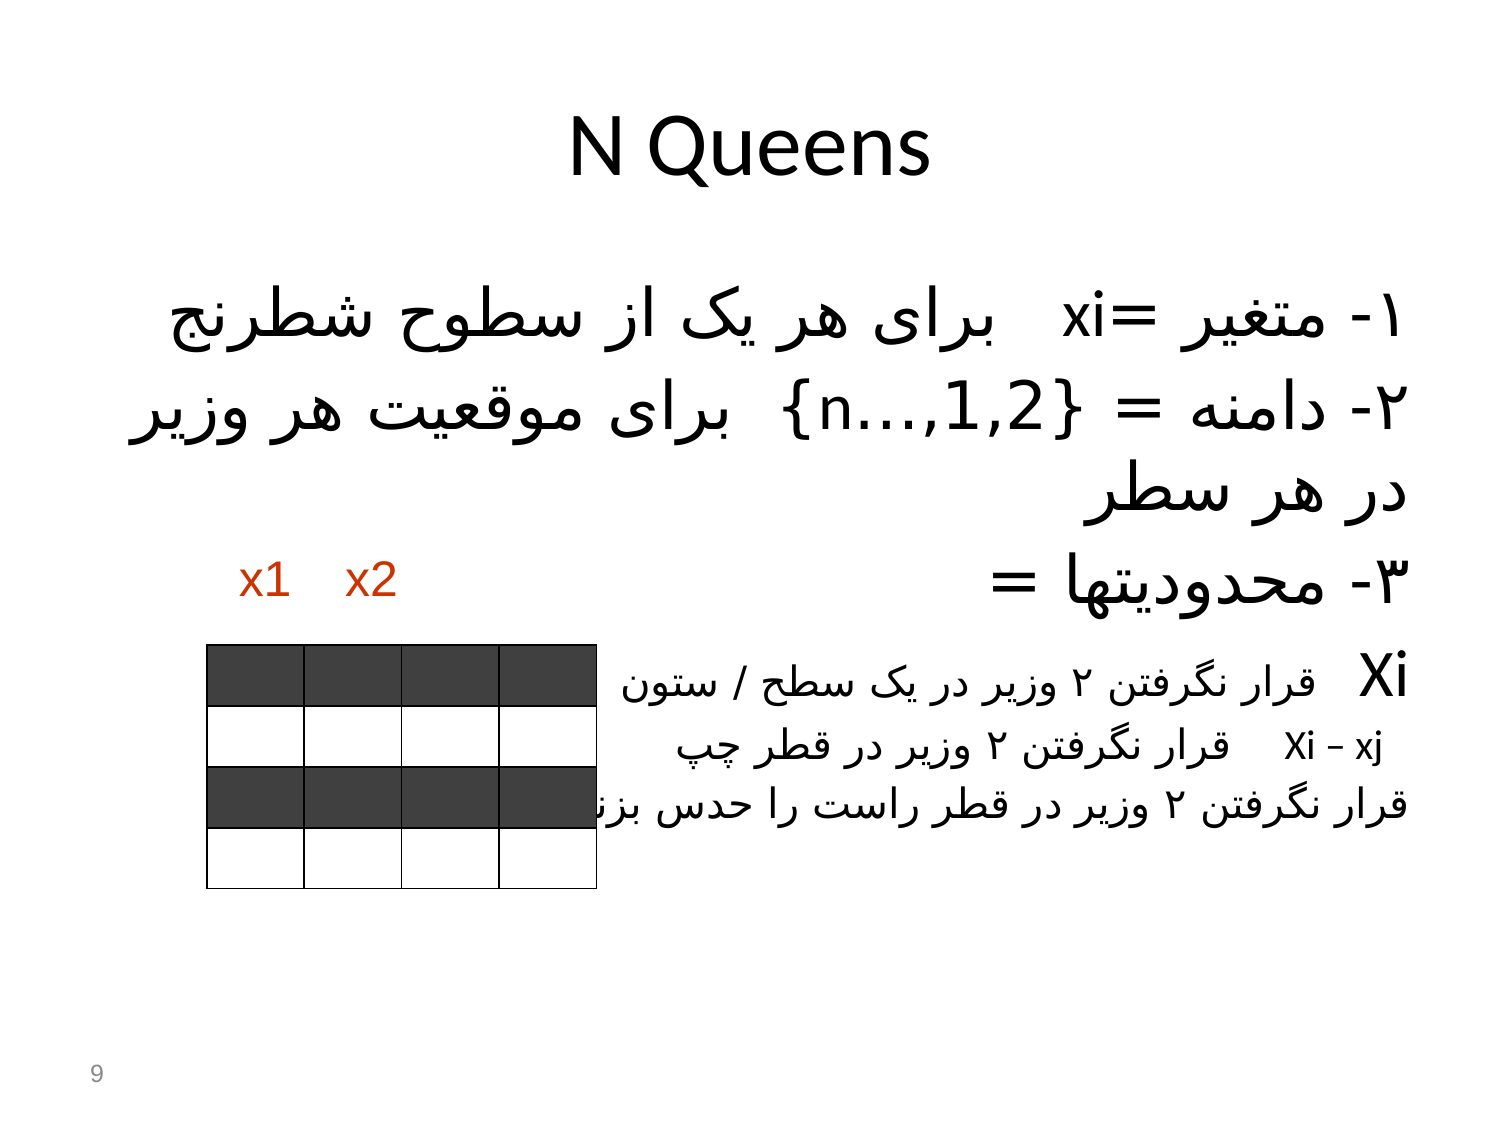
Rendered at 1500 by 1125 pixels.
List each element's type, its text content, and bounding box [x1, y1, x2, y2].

table_header [208, 646, 303, 705]
table_cell [305, 829, 401, 888]
table_cell [208, 707, 303, 766]
title N Queens [75, 45, 1425, 233]
table_cell [208, 768, 303, 827]
table_header [305, 646, 401, 705]
table_cell [500, 829, 596, 888]
slide_number 9 [75, 1042, 425, 1103]
table_cell [208, 829, 303, 888]
text_box x1 [194, 538, 301, 614]
table_header [500, 646, 596, 705]
table_cell [305, 768, 401, 827]
table_cell [402, 829, 498, 888]
table_header [402, 646, 498, 705]
table_cell [500, 768, 596, 827]
table_cell [402, 707, 498, 766]
table_cell [305, 707, 401, 766]
text_box x2 [301, 538, 413, 614]
table_cell [500, 707, 596, 766]
table_cell [402, 768, 498, 827]
